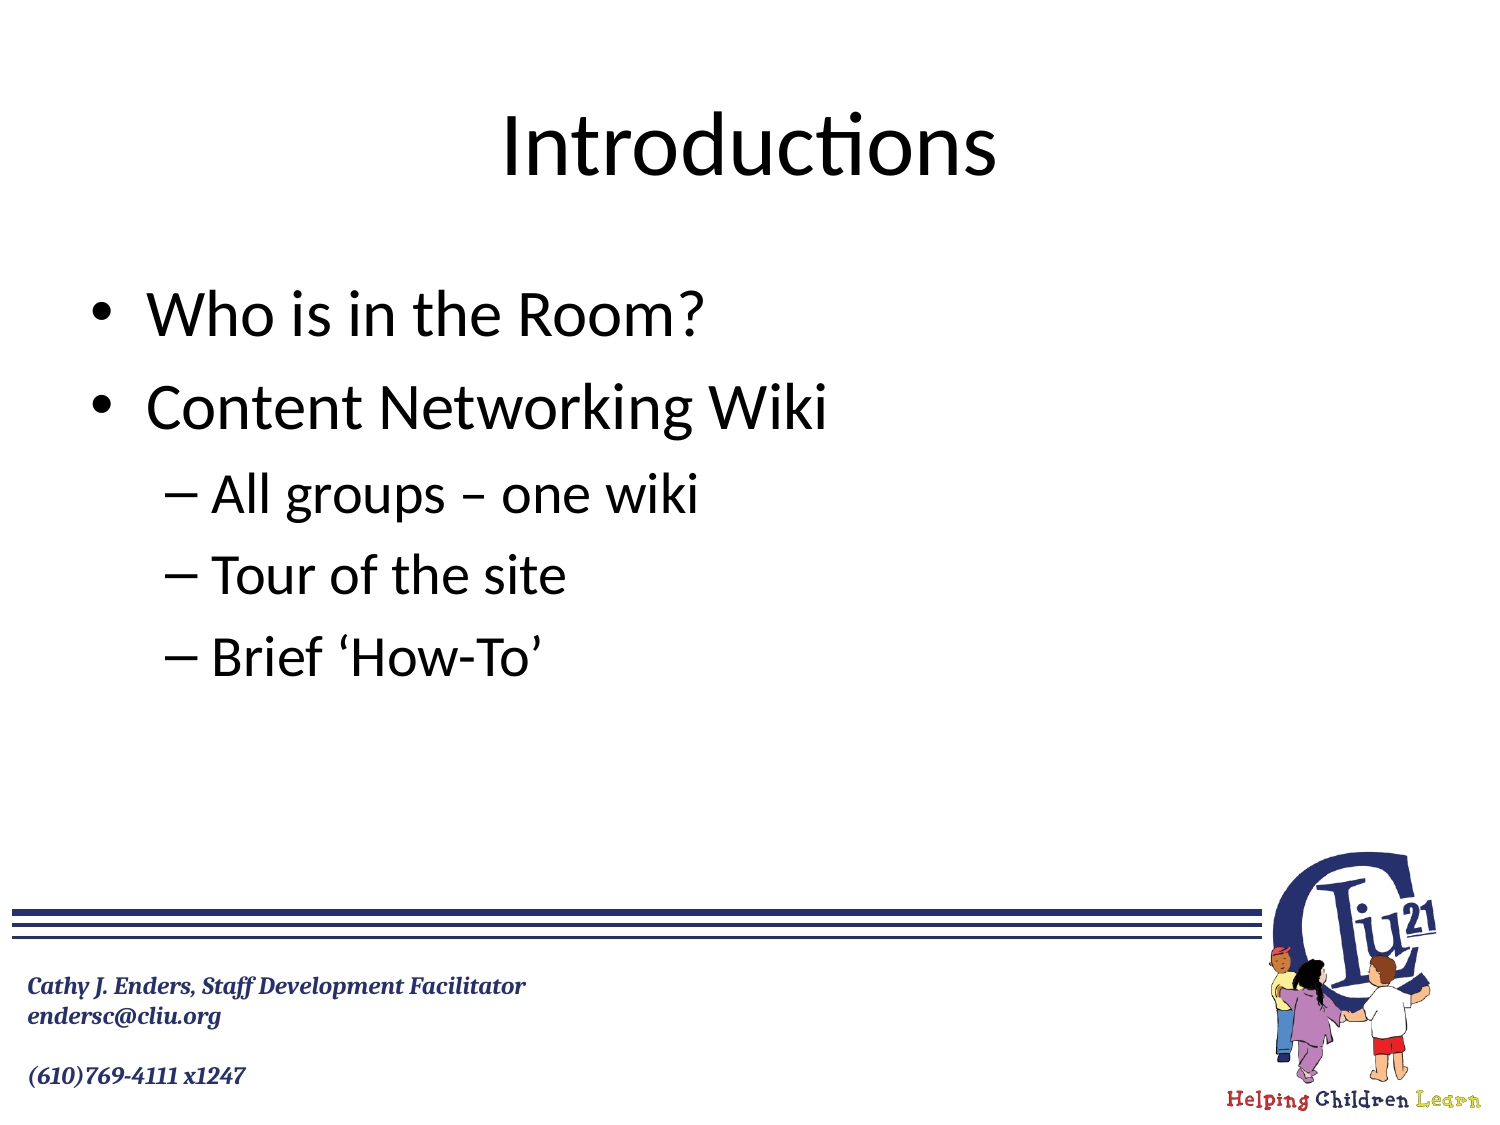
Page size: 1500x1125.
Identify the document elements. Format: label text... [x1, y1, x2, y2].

list Who is in the Room? Content Networking Wiki All groups – one wiki Tour of the site Brief ‘How-To’ [75, 262, 1425, 835]
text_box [12, 837, 1500, 1121]
title Introductions [75, 45, 1425, 233]
